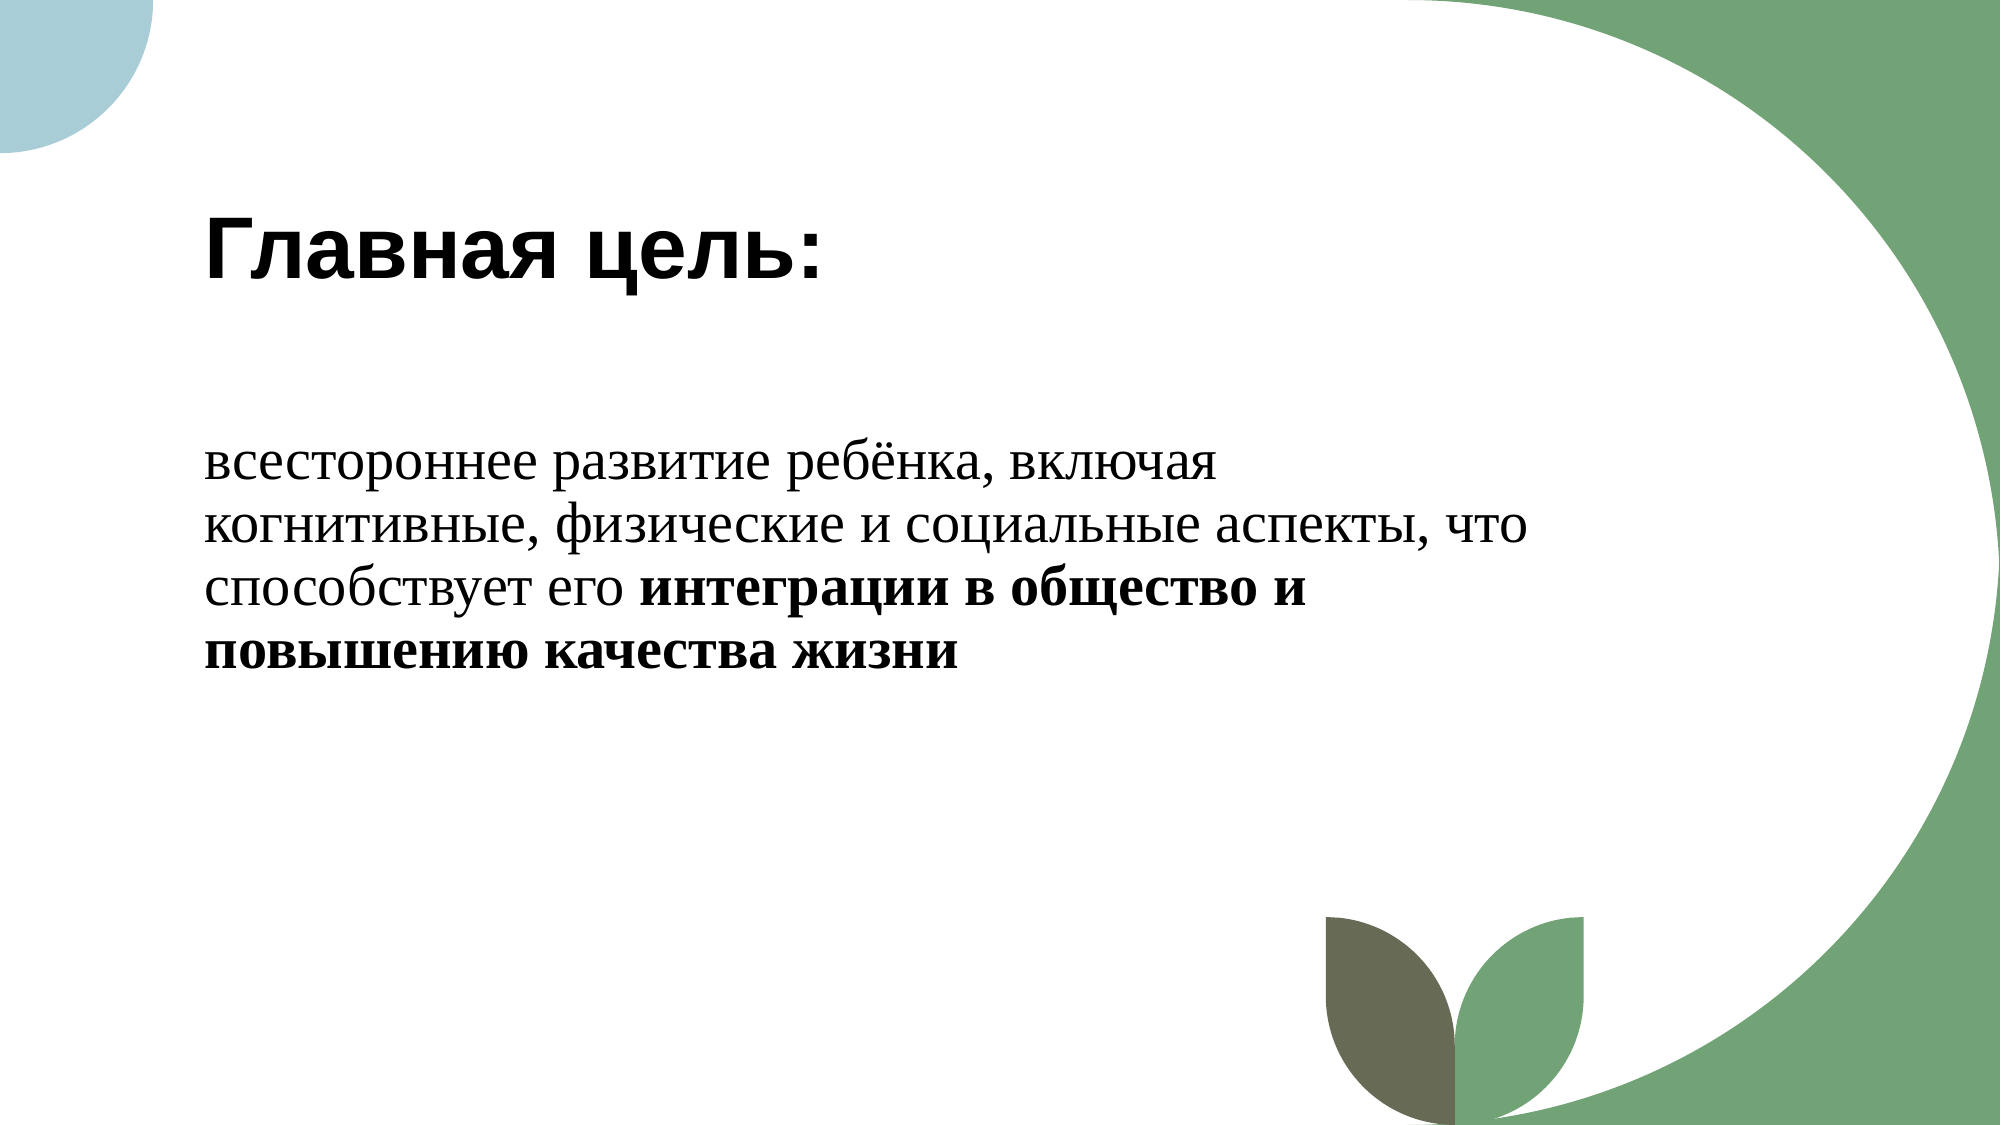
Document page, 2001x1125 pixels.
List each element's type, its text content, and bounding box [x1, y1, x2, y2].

list всестороннее развитие ребёнка, включая когнитивные, физические и социальные аспекты, что способствует его интеграции в общество и повышению качества жизни [190, 330, 1553, 884]
title Главная цель: [190, 16, 1795, 303]
